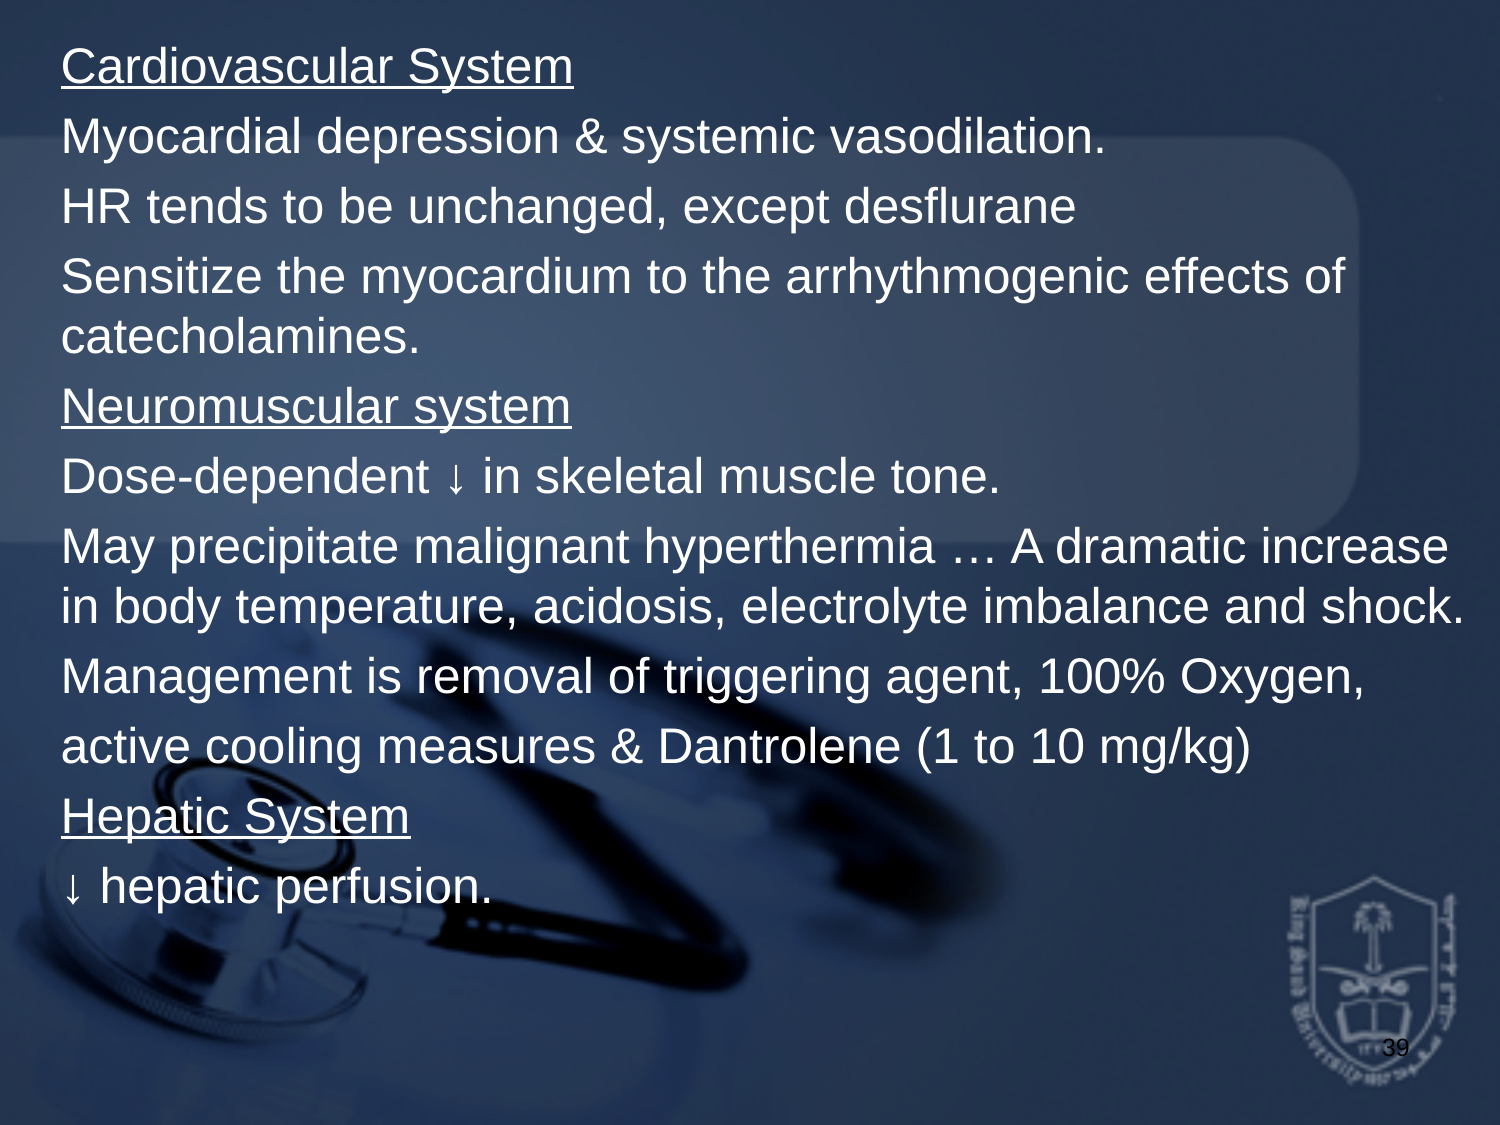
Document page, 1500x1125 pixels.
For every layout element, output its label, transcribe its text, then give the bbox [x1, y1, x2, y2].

slide_number 39 [1074, 1024, 1426, 1103]
list Cardiovascular System Myocardial depression & systemic vasodilation. HR tends to be unchanged, except desflurane Sensitize the myocardium to the arrhythmogenic effects of catecholamines. Neuromuscular system Dose-dependent ↓ in skeletal muscle tone. May precipitate malignant hyperthermia … A dramatic increase in body temperature, acidosis, electrolyte imbalance and shock. Management is removal of triggering agent, 100% Oxygen, active cooling measures & Dantrolene (1 to 10 mg/kg) Hepatic System ↓ hepatic perfusion. [45, 26, 1496, 1064]
picture [0, 0, 1500, 1125]
